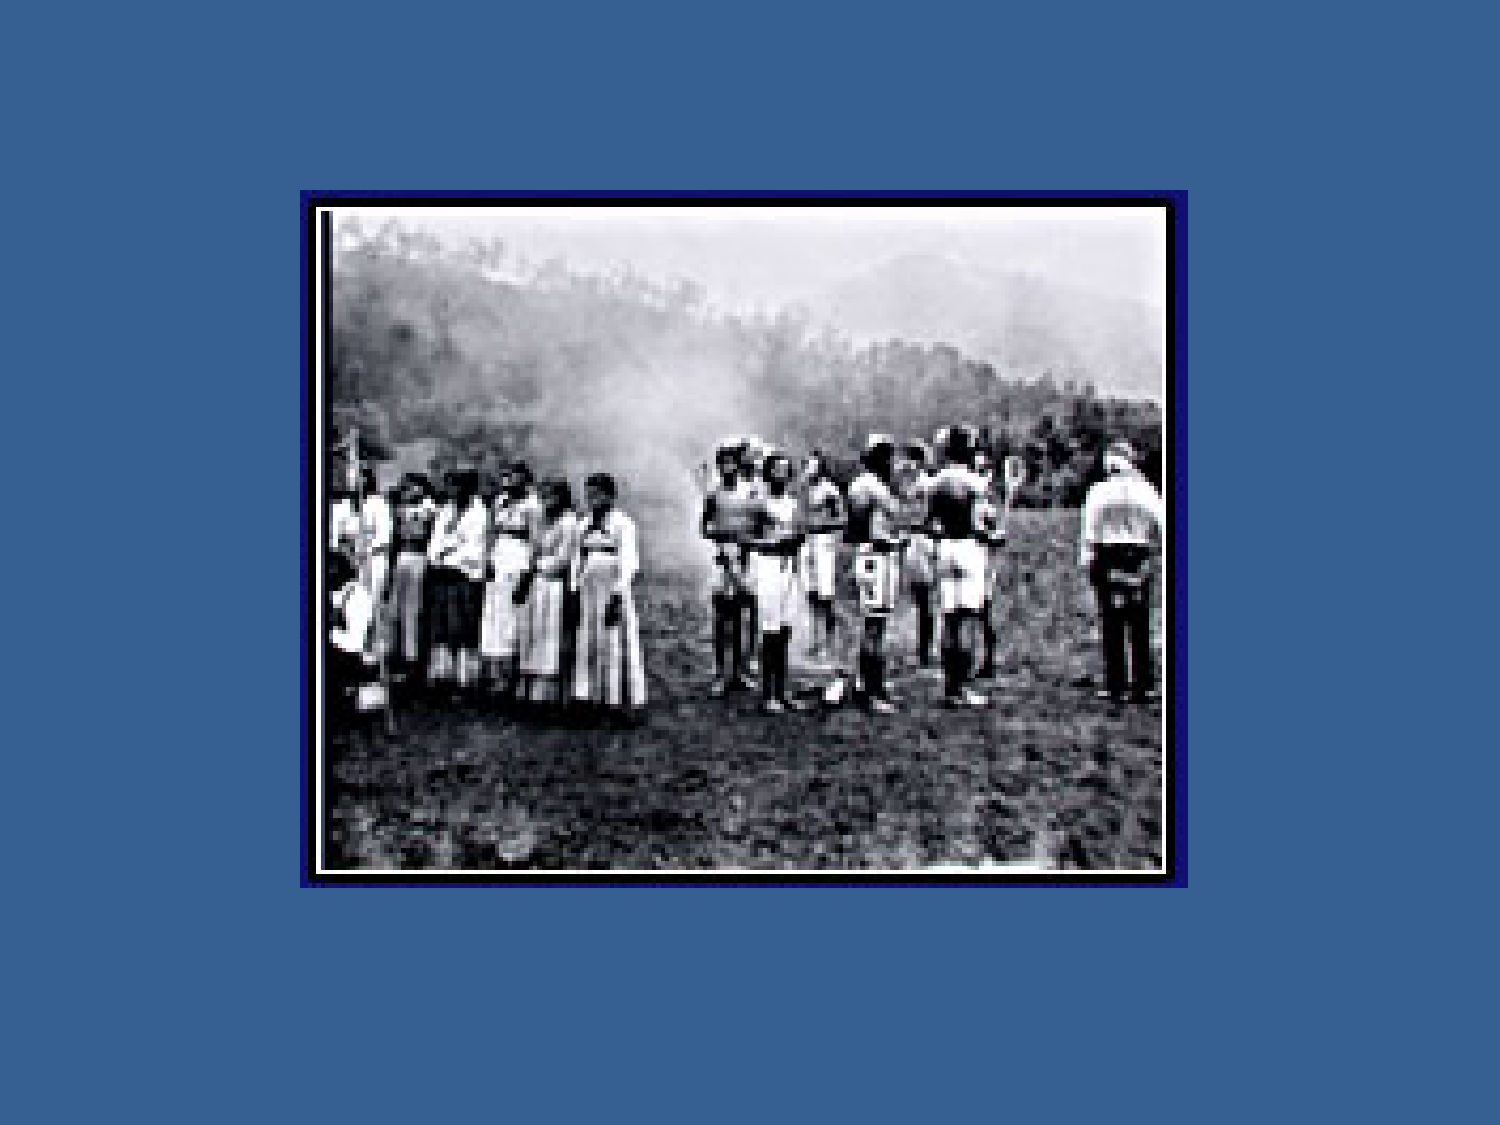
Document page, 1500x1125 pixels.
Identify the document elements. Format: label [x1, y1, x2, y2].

picture [299, 190, 1188, 888]
